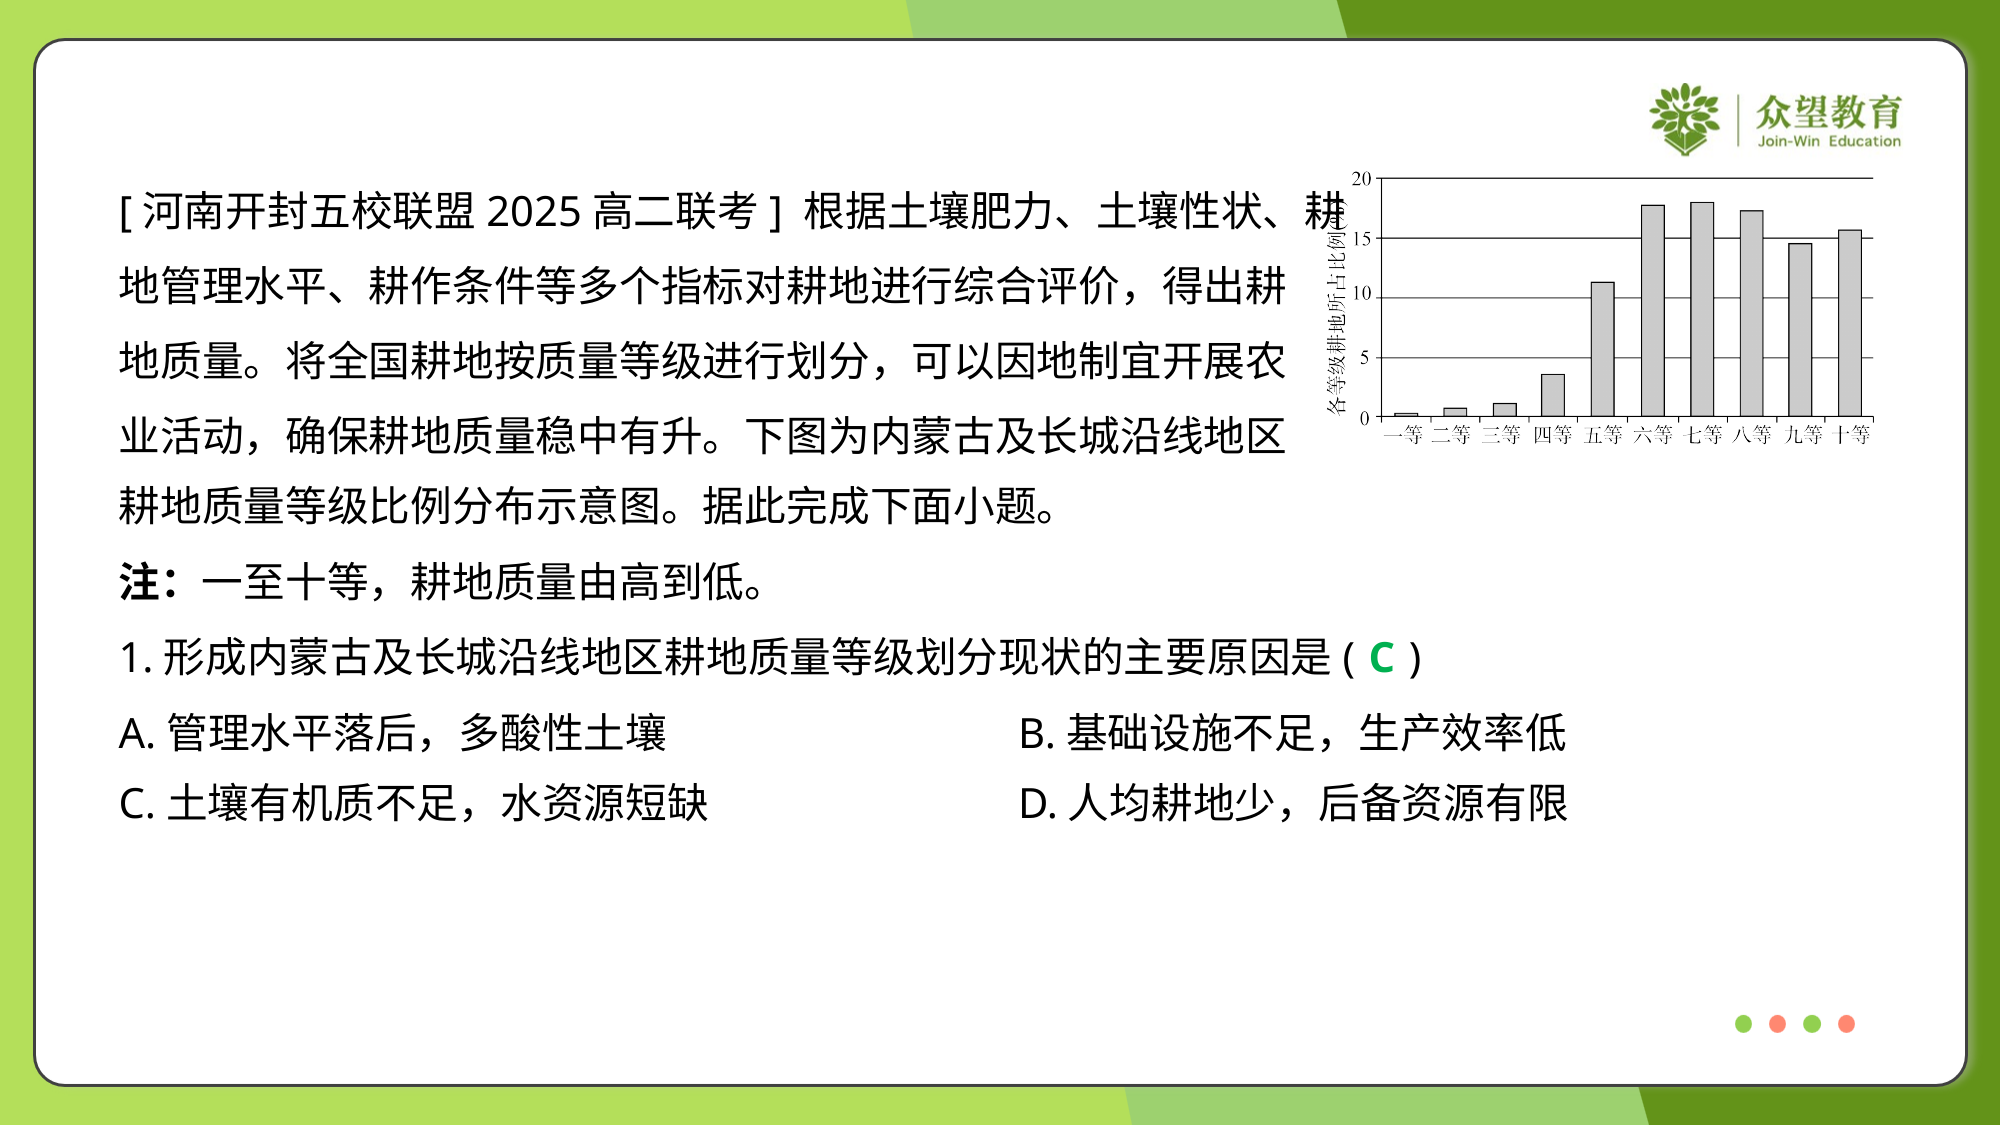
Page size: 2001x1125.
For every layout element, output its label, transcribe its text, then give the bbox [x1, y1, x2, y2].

text_box 1.形成内蒙古及长城沿线地区耕地质量等级划分现状的主要原因是( ) [118, 605, 1352, 672]
text_box C [1352, 605, 1411, 673]
text_box A.管理水平落后，多酸性土壤 B.基础设施不足，生产效率低 C.土壤有机质不足，水资源短缺 D.人均耕地少，后备资源有限 [118, 681, 1883, 820]
picture [0, 0, 2000, 1125]
text_box [河南开封五校联盟2025高二联考] 根据土壤肥力、土壤性状、耕 地管理水平、耕作条件等多个指标对耕地进行综合评价，得出耕 地质量。将全国耕地按质量等级进行划分，可以因地制宜开展农 业活动，确保耕地质量稳中有升。下图为内蒙古及长城沿线地区 耕地质量等级比例分布示意图。据此完成下面小题。 [118, 159, 1314, 523]
text_box 1.形成内蒙古及长城沿线地区耕地质量等级划分现状的主要原因是( ) [1411, 605, 1883, 672]
text_box 注：一至十等，耕地质量由高到低。 [118, 530, 1883, 597]
